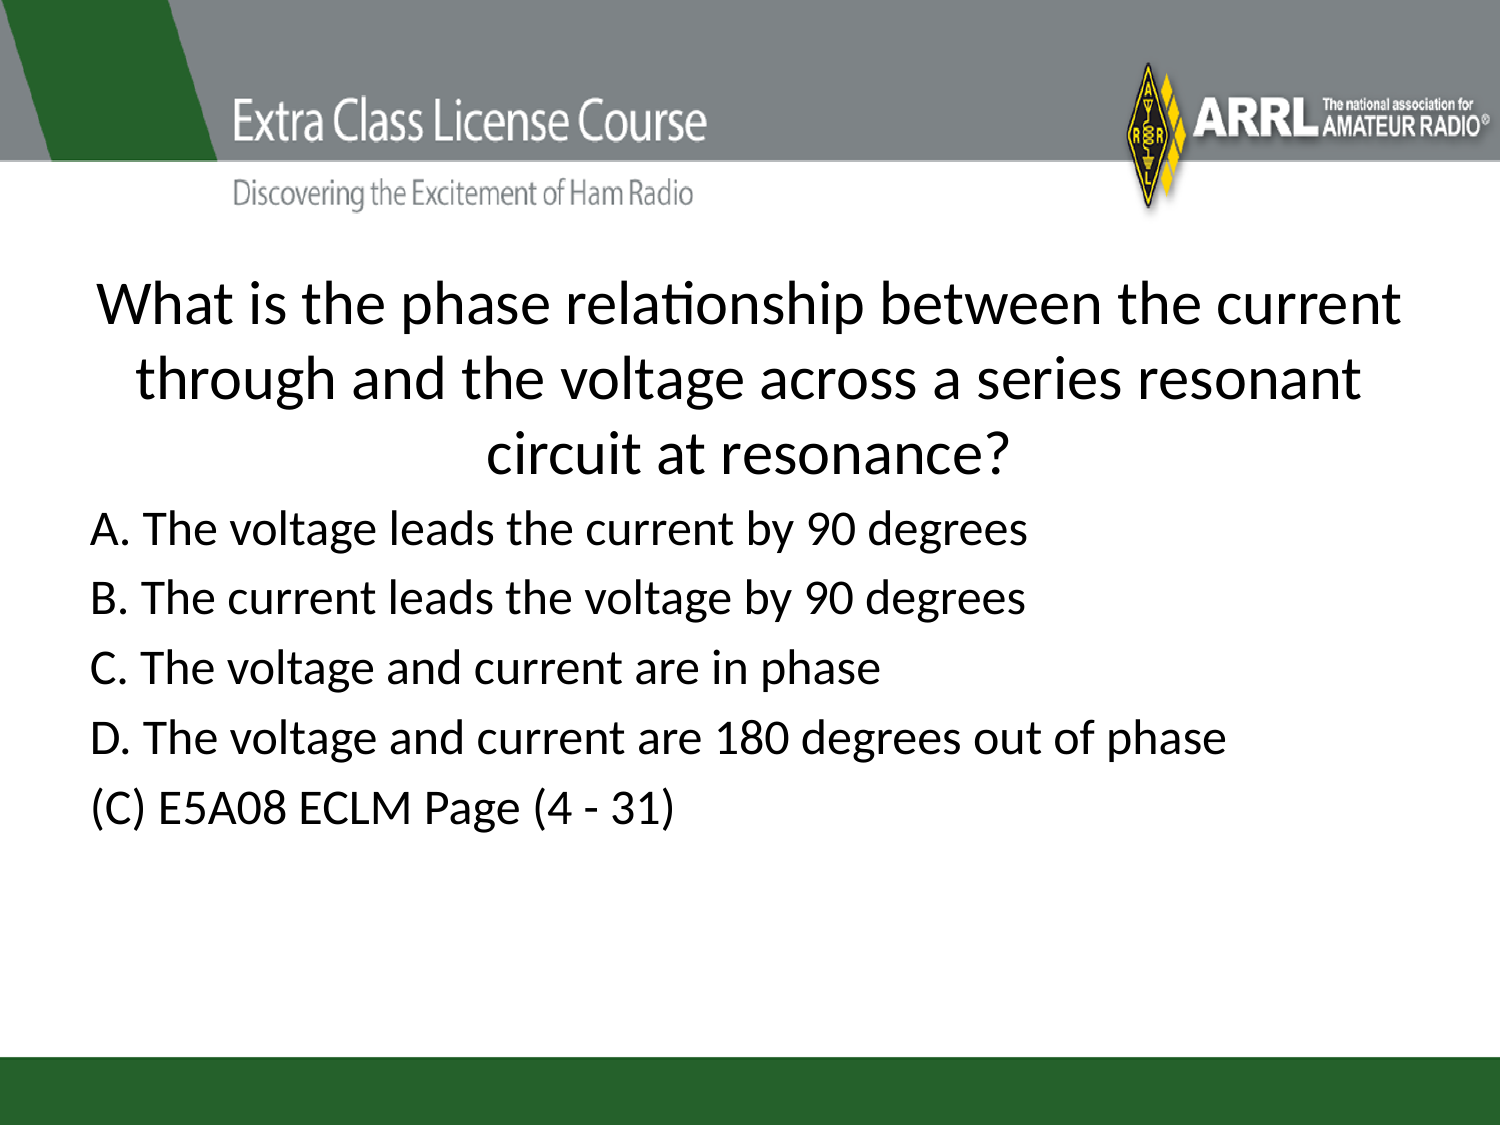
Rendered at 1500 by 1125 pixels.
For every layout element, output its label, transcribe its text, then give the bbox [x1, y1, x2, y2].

title What is the phase relationship between the current through and the voltage across a series resonant circuit at resonance? [75, 254, 1425, 435]
list A. The voltage leads the current by 90 degrees B. The current leads the voltage by 90 degrees C. The voltage and current are in phase D. The voltage and current are 180 degrees out of phase (C) E5A08 ECLM Page (4 - 31) [75, 487, 1425, 1005]
picture [0, 0, 1500, 1125]
